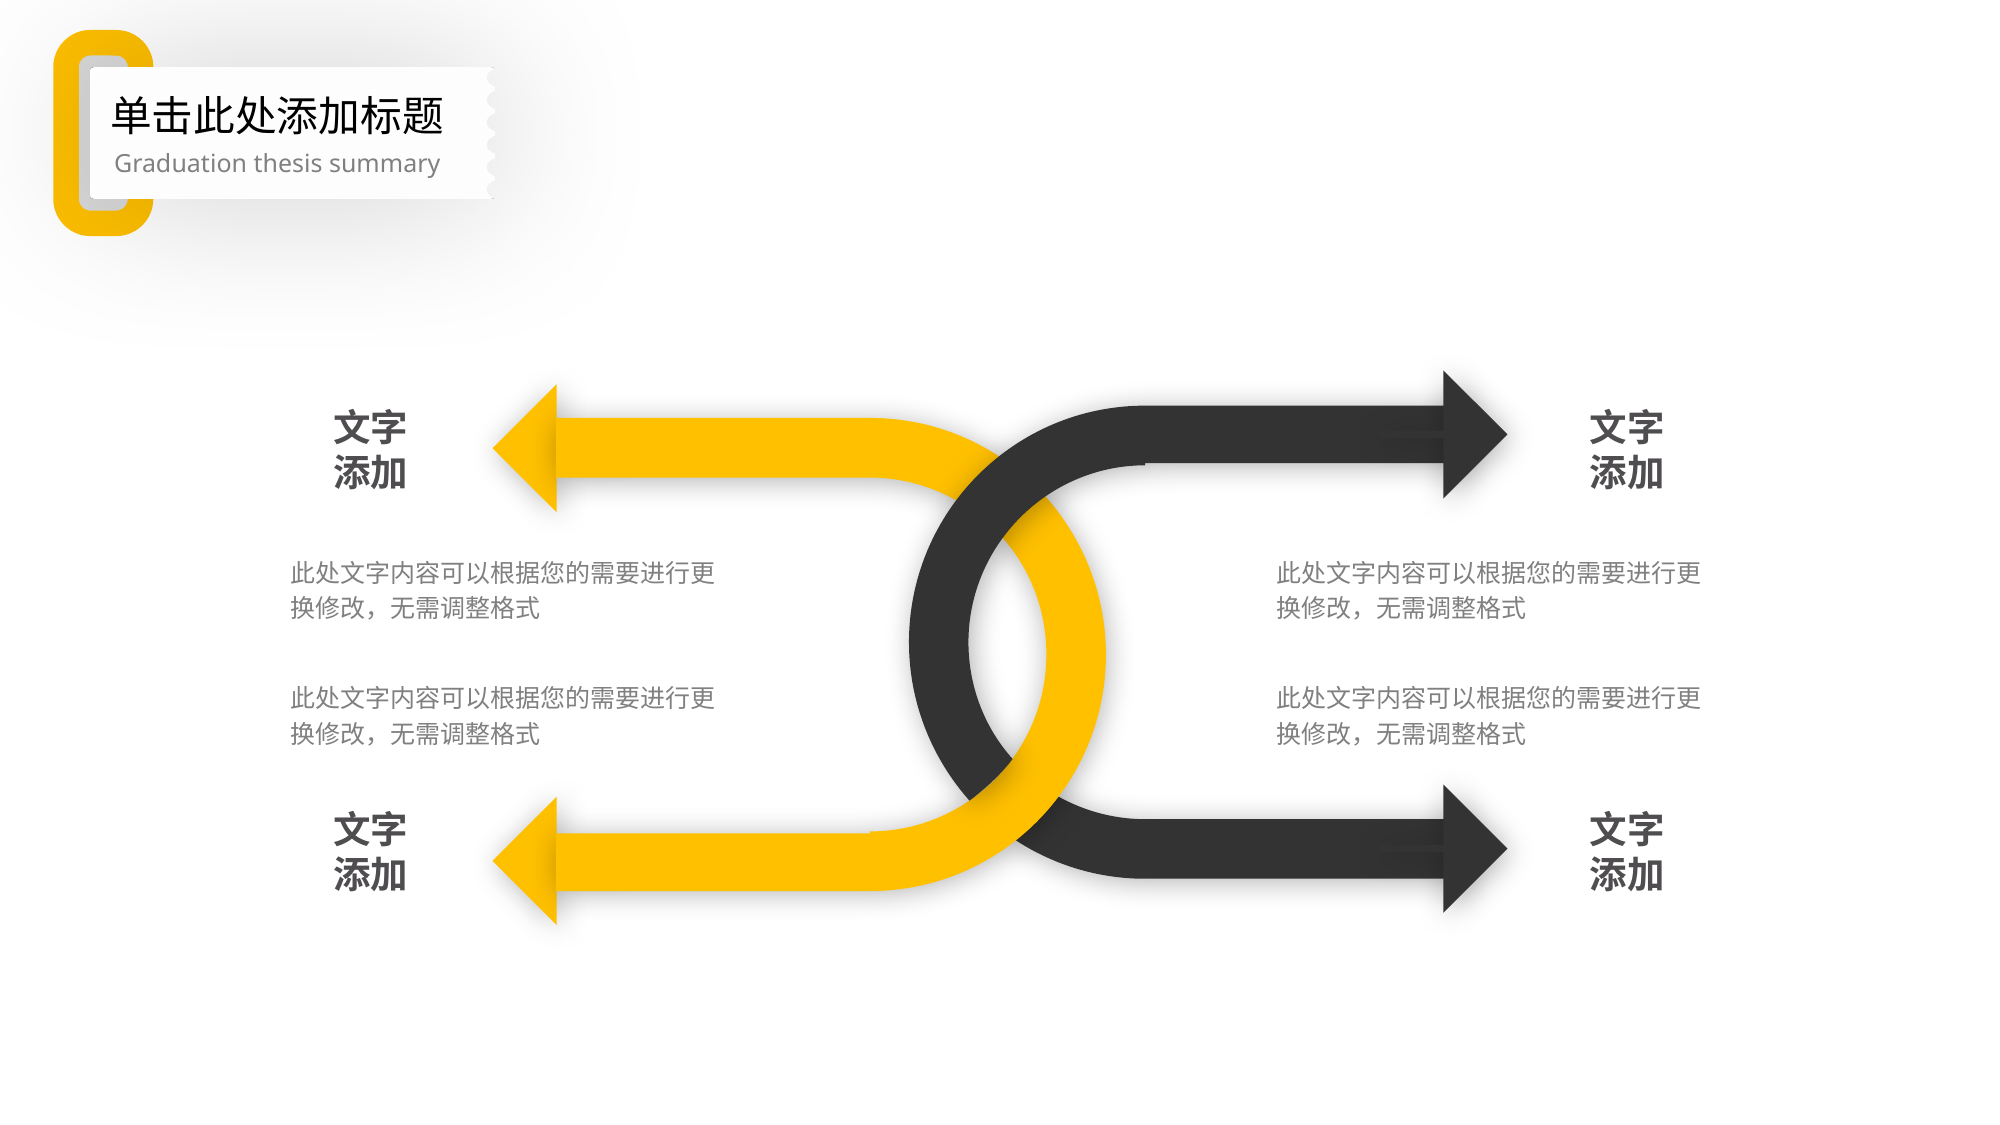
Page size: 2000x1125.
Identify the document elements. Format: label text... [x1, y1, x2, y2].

text_box 文字 添加 [1514, 806, 1741, 897]
text_box [1378, 367, 1509, 502]
text_box 此处文字内容可以根据您的需要进行更换修改，无需调整格式 [1261, 543, 1732, 631]
text_box [555, 515, 1106, 892]
text_box 文字 添加 [1514, 403, 1741, 494]
text_box 文字 添加 [257, 403, 484, 494]
text_box [491, 794, 558, 928]
text_box [1036, 806, 1428, 879]
text_box 文字 添加 [257, 806, 484, 897]
text_box [555, 417, 988, 495]
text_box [65, 42, 501, 224]
text_box 此处文字内容可以根据您的需要进行更换修改，无需调整格式 [275, 543, 745, 631]
text_box 此处文字内容可以根据您的需要进行更换修改，无需调整格式 [275, 669, 745, 757]
text_box [908, 405, 1428, 801]
text_box [491, 381, 558, 515]
text_box 此处文字内容可以根据您的需要进行更换修改，无需调整格式 [1261, 669, 1732, 757]
text_box [1378, 782, 1509, 916]
